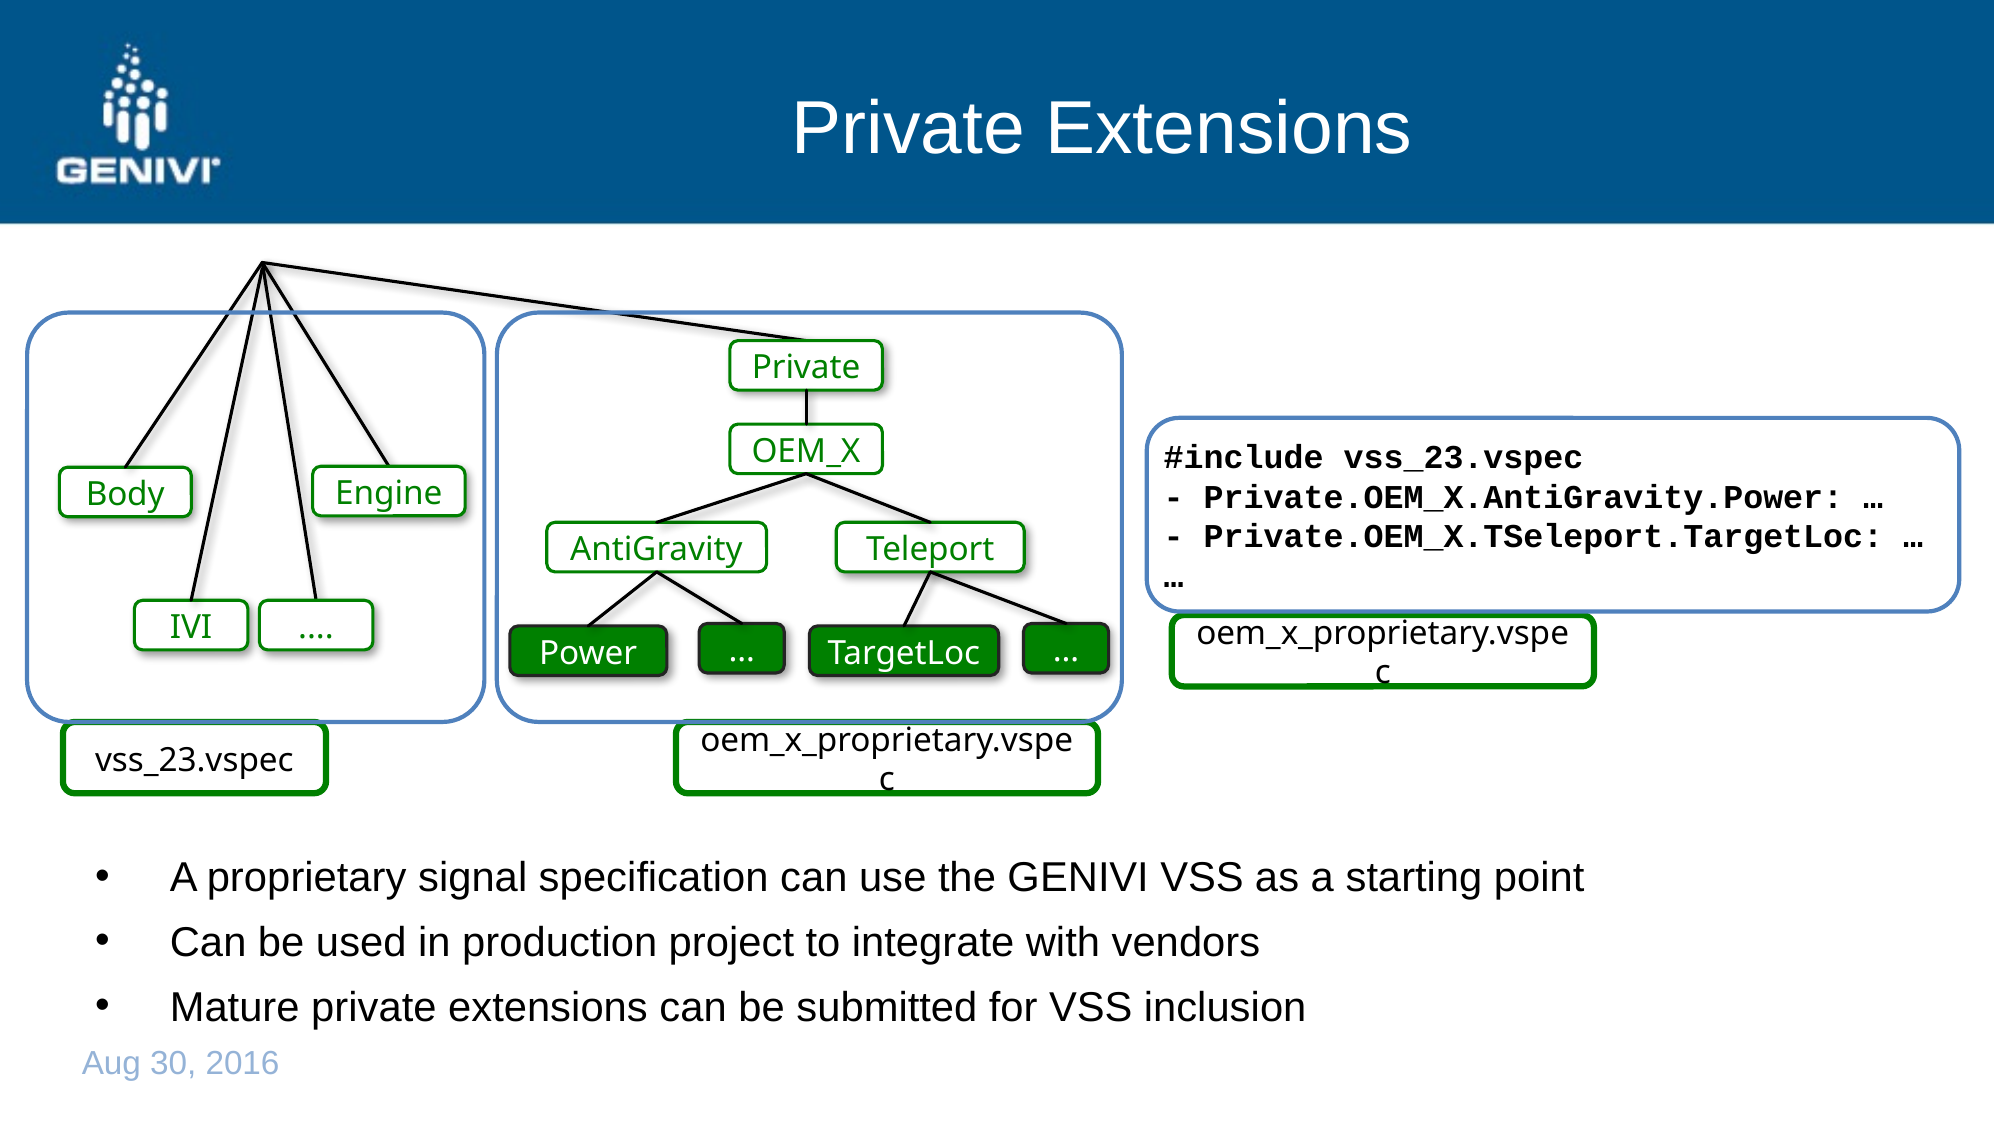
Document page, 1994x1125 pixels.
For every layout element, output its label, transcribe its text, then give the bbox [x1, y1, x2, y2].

picture [0, 0, 1994, 1125]
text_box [125, 262, 263, 468]
text_box oem_x_proprietary.vspec [1169, 612, 1597, 689]
text_box A proprietary signal specification can use the GENIVI VSS as a starting point Can be used in production project to integrate with vendors Mature private extensions can be submitted for VSS inclusion [95, 849, 1891, 1038]
text_box vss_23.vspec [60, 722, 329, 796]
text_box [496, 312, 1122, 722]
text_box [261, 262, 807, 341]
text_box [27, 312, 485, 722]
title Private Extensions [331, 0, 1873, 248]
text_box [903, 571, 931, 627]
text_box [268, 349, 390, 467]
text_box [931, 571, 1067, 624]
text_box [190, 475, 263, 601]
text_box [268, 476, 317, 601]
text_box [656, 473, 804, 523]
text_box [805, 473, 931, 523]
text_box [656, 571, 742, 624]
text_box oem_x_proprietary.vspec [673, 721, 1101, 796]
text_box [588, 571, 654, 627]
text_box #include vss_23.vspec - Private.OEM_X.AntiGravity.Power: … - Private.OEM_X.TSeleport.TargetLoc: … … [1146, 417, 1960, 612]
